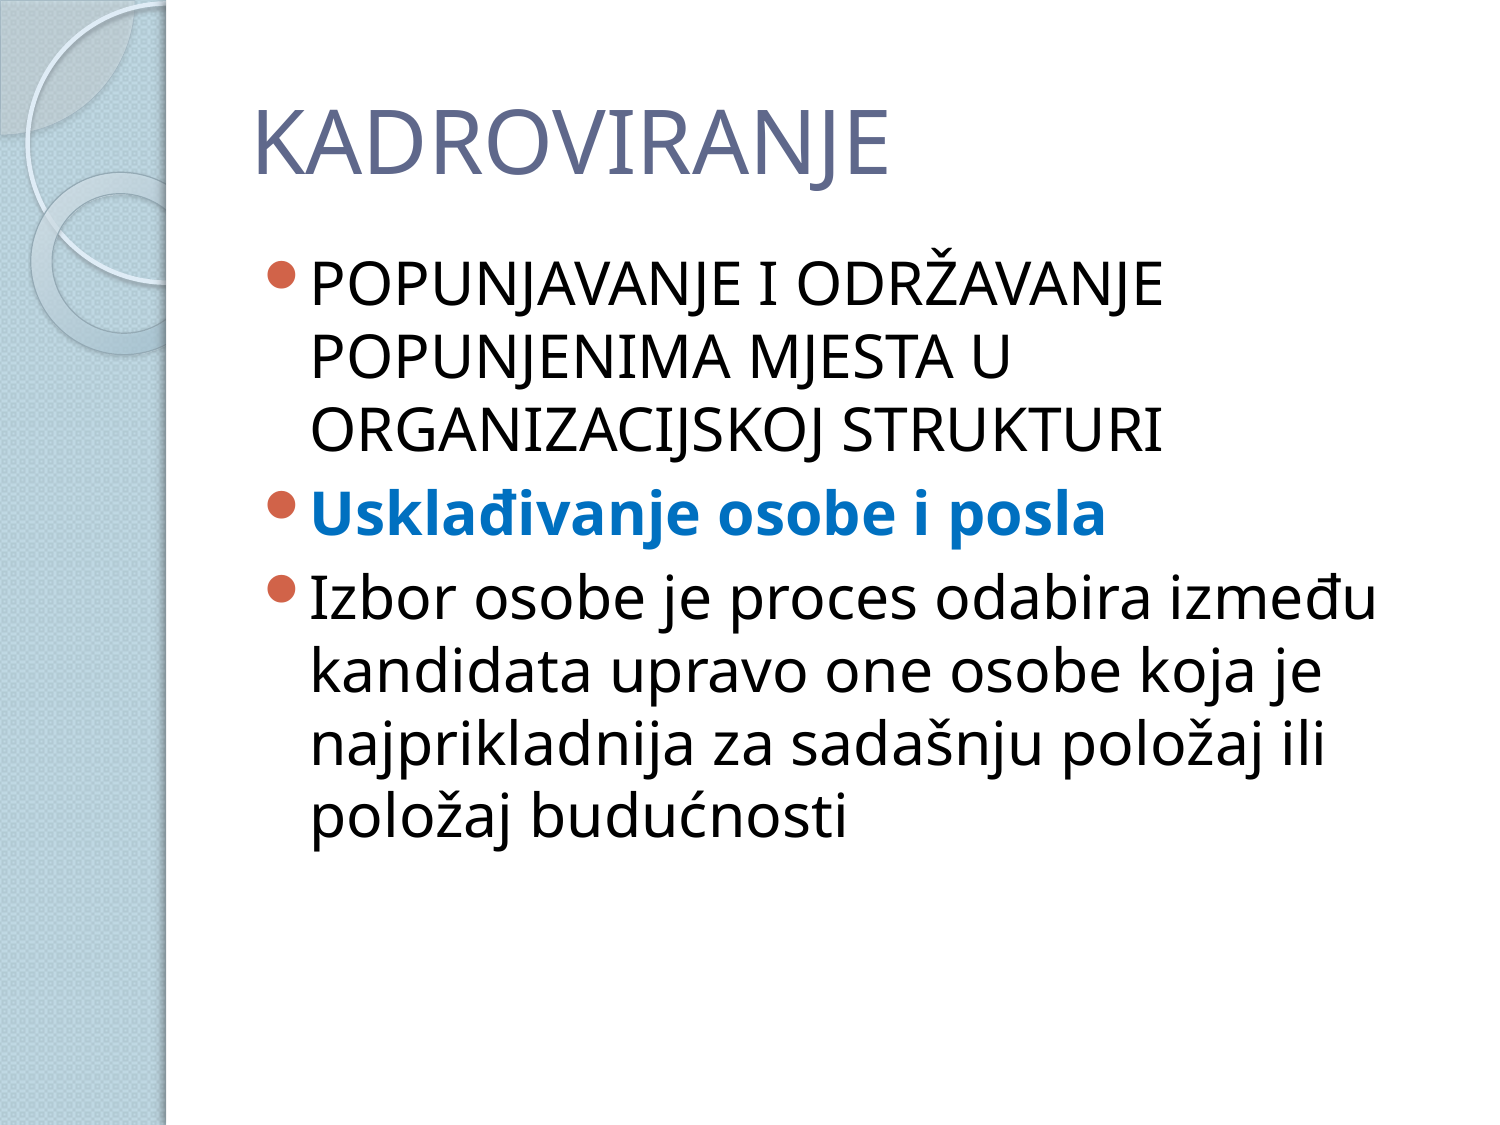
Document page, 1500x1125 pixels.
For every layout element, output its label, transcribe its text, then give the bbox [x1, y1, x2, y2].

title KADROVIRANJE [235, 45, 1466, 233]
list POPUNJAVANJE I ODRŽAVANJE POPUNJENIMA MJESTA U ORGANIZACIJSKOJ STRUKTURI Usklađivanje osobe i posla Izbor osobe je proces odabira između kandidata upravo one osobe koja je najprikladnija za sadašnju položaj ili položaj budućnosti [235, 237, 1466, 1025]
